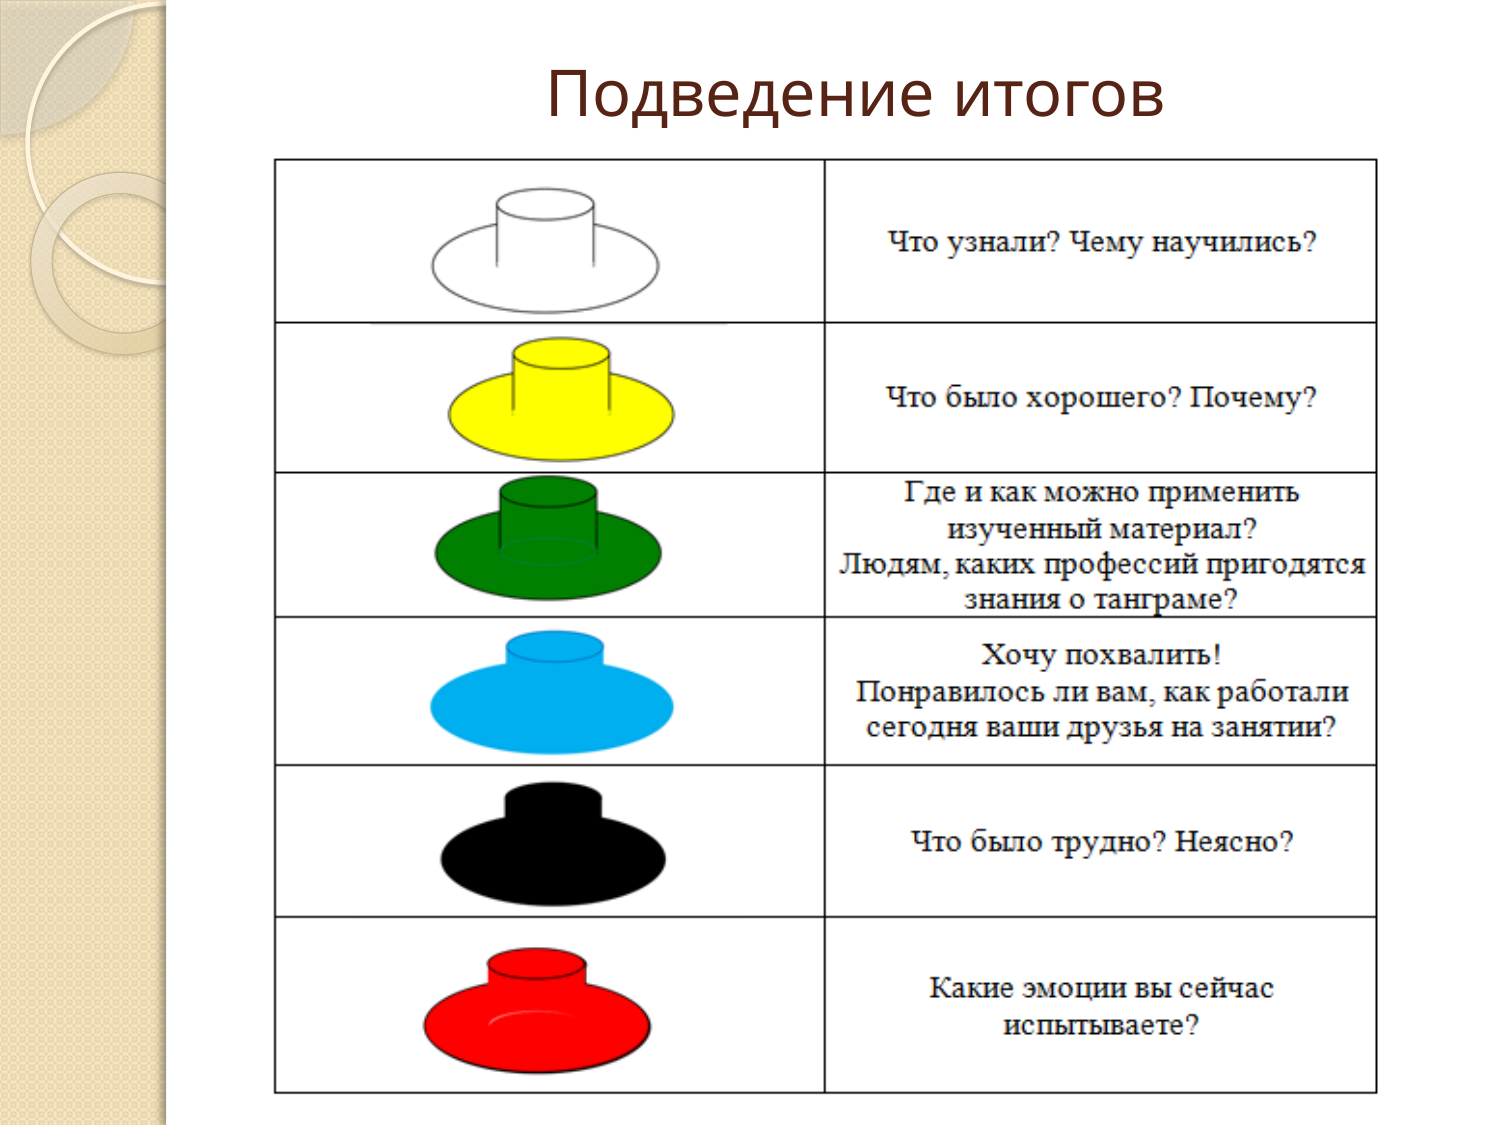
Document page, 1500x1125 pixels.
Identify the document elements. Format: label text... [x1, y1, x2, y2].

picture [235, 136, 1412, 1125]
title Подведение итогов [240, 45, 1471, 138]
